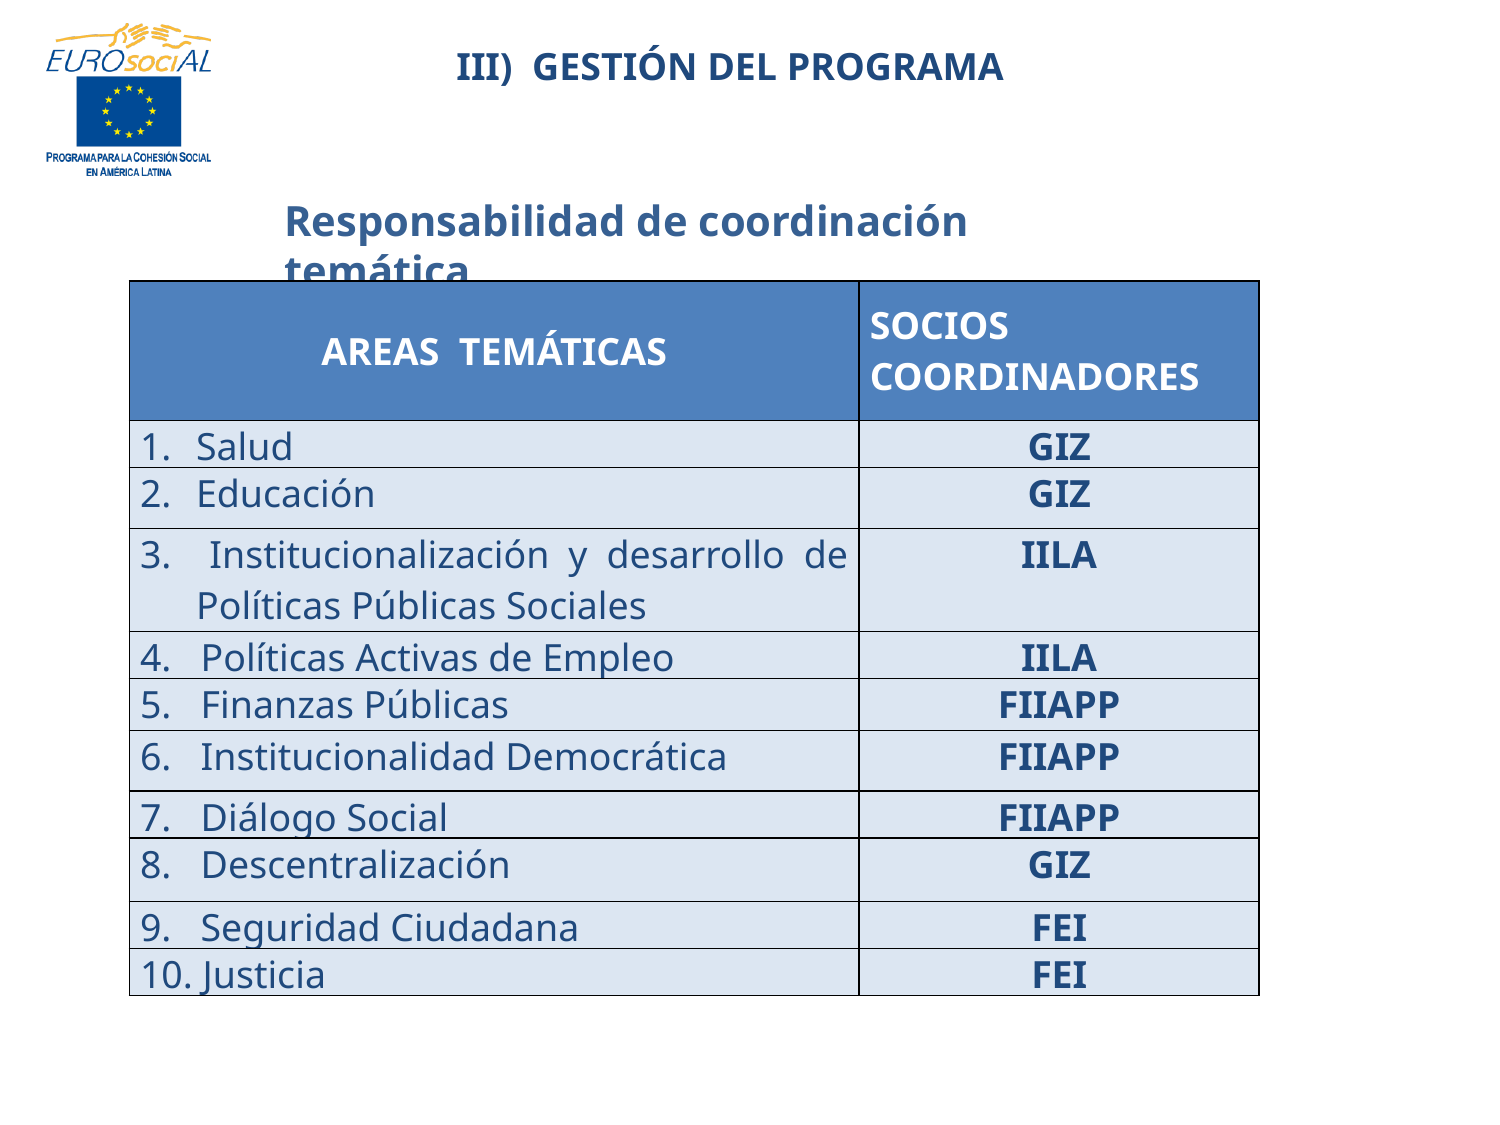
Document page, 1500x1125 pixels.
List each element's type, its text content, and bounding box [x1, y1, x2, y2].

table_cell IILA [860, 632, 1258, 678]
table_cell 3. Institucionalización y desarrollo de Políticas Públicas Sociales [130, 529, 858, 631]
text_box III) GESTIÓN DEL PROGRAMA [441, 35, 1059, 95]
table_cell FIIAPP [860, 731, 1258, 790]
table_cell 7. Diálogo Social [130, 792, 858, 837]
table_cell Salud [130, 421, 858, 467]
table_cell IILA [860, 529, 1258, 631]
table_cell GIZ [860, 839, 1258, 901]
table_cell Educación [130, 468, 858, 528]
table_cell GIZ [860, 468, 1258, 528]
table_cell FEI [860, 902, 1258, 948]
table_cell 10. Justicia [130, 949, 858, 995]
table_cell 4. Políticas Activas de Empleo [130, 632, 858, 678]
table_cell 5. Finanzas Públicas [130, 679, 858, 730]
table_cell FEI [860, 949, 1258, 995]
table_cell 8. Descentralización [130, 839, 858, 901]
table_header SOCIOS COORDINADORES [860, 282, 1258, 420]
table_header AREAS TEMÁTICAS [130, 282, 858, 420]
table_cell 6. Institucionalidad Democrática [130, 731, 858, 790]
table_cell FIIAPP [860, 792, 1258, 837]
text_box Responsabilidad de coordinación temática [269, 187, 1120, 280]
table_cell GIZ [860, 421, 1258, 467]
table_cell 9. Seguridad Ciudadana [130, 902, 858, 948]
picture [46, 23, 212, 177]
table_cell FIIAPP [860, 679, 1258, 730]
